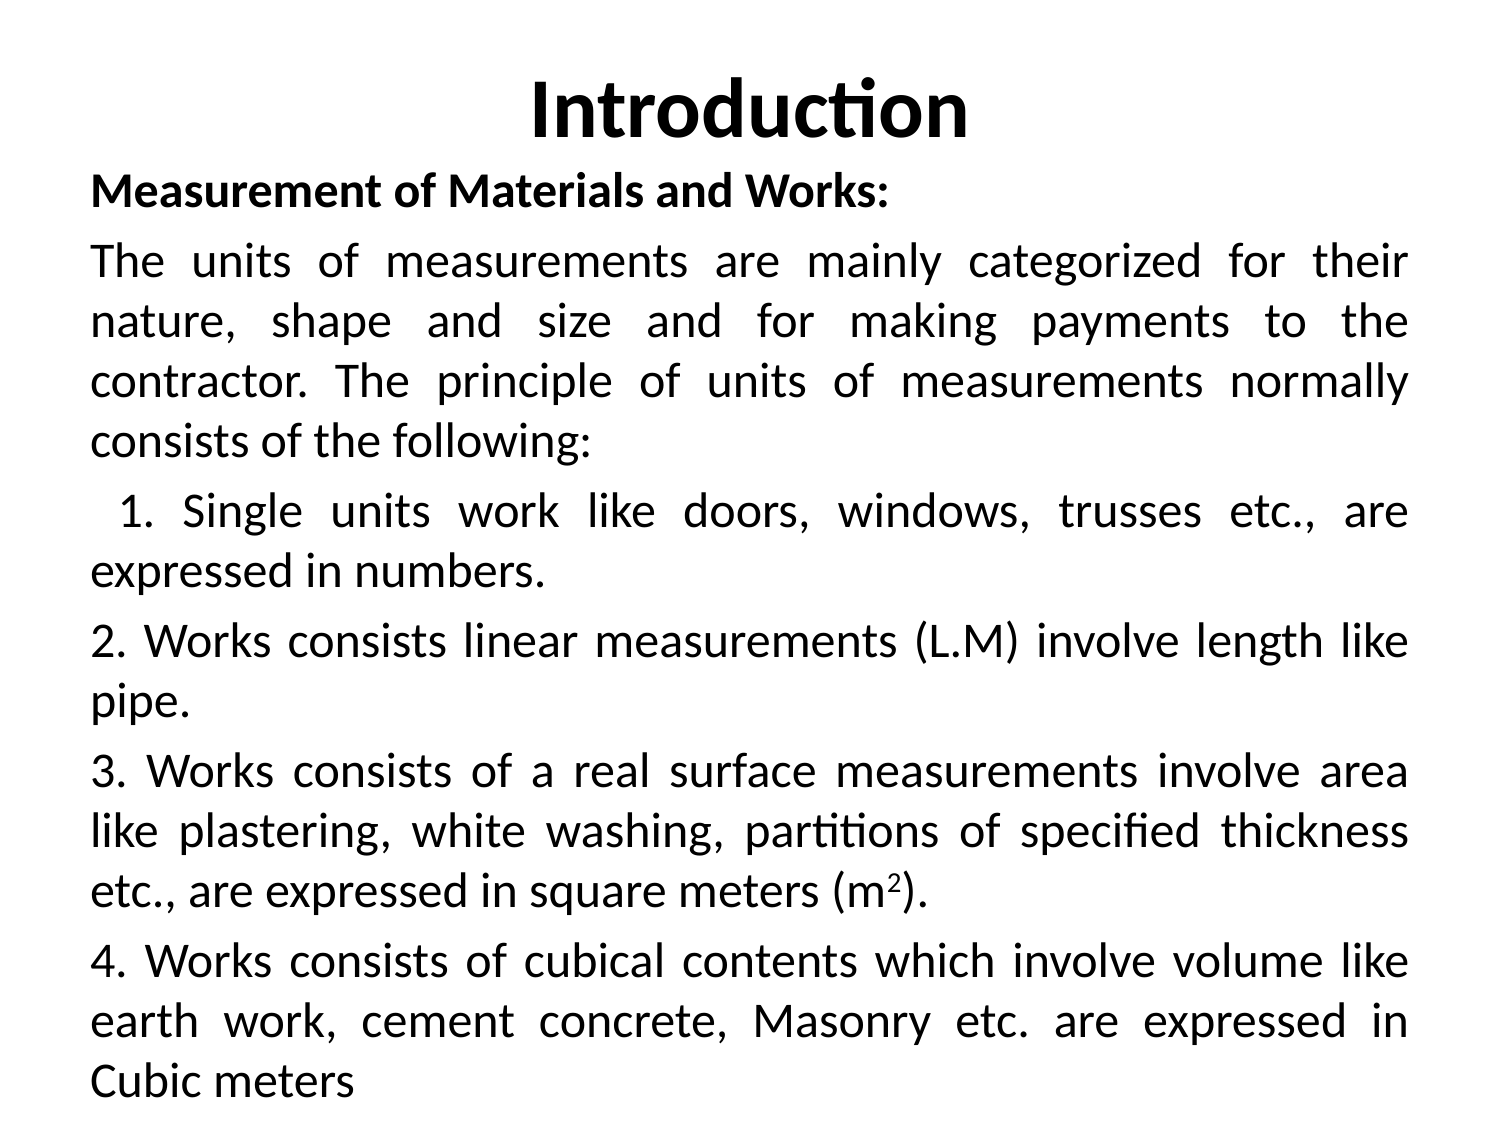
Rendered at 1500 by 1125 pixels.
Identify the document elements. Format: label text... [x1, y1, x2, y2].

title Introduction [75, 45, 1425, 149]
list Measurement of Materials and Works: The units of measurements are mainly categorized for their nature, shape and size and for making payments to the contractor. The principle of units of measurements normally consists of the following: 1. Single units work like doors, windows, trusses etc., are expressed in numbers. 2. Works consists linear measurements (L.M) involve length like pipe. 3. Works consists of a real surface measurements involve area like plastering, white washing, partitions of specified thickness etc., are expressed in square meters (m2). 4. Works consists of cubical contents which involve volume like earth work, cement concrete, Masonry etc. are expressed in Cubic meters [75, 149, 1425, 1100]
